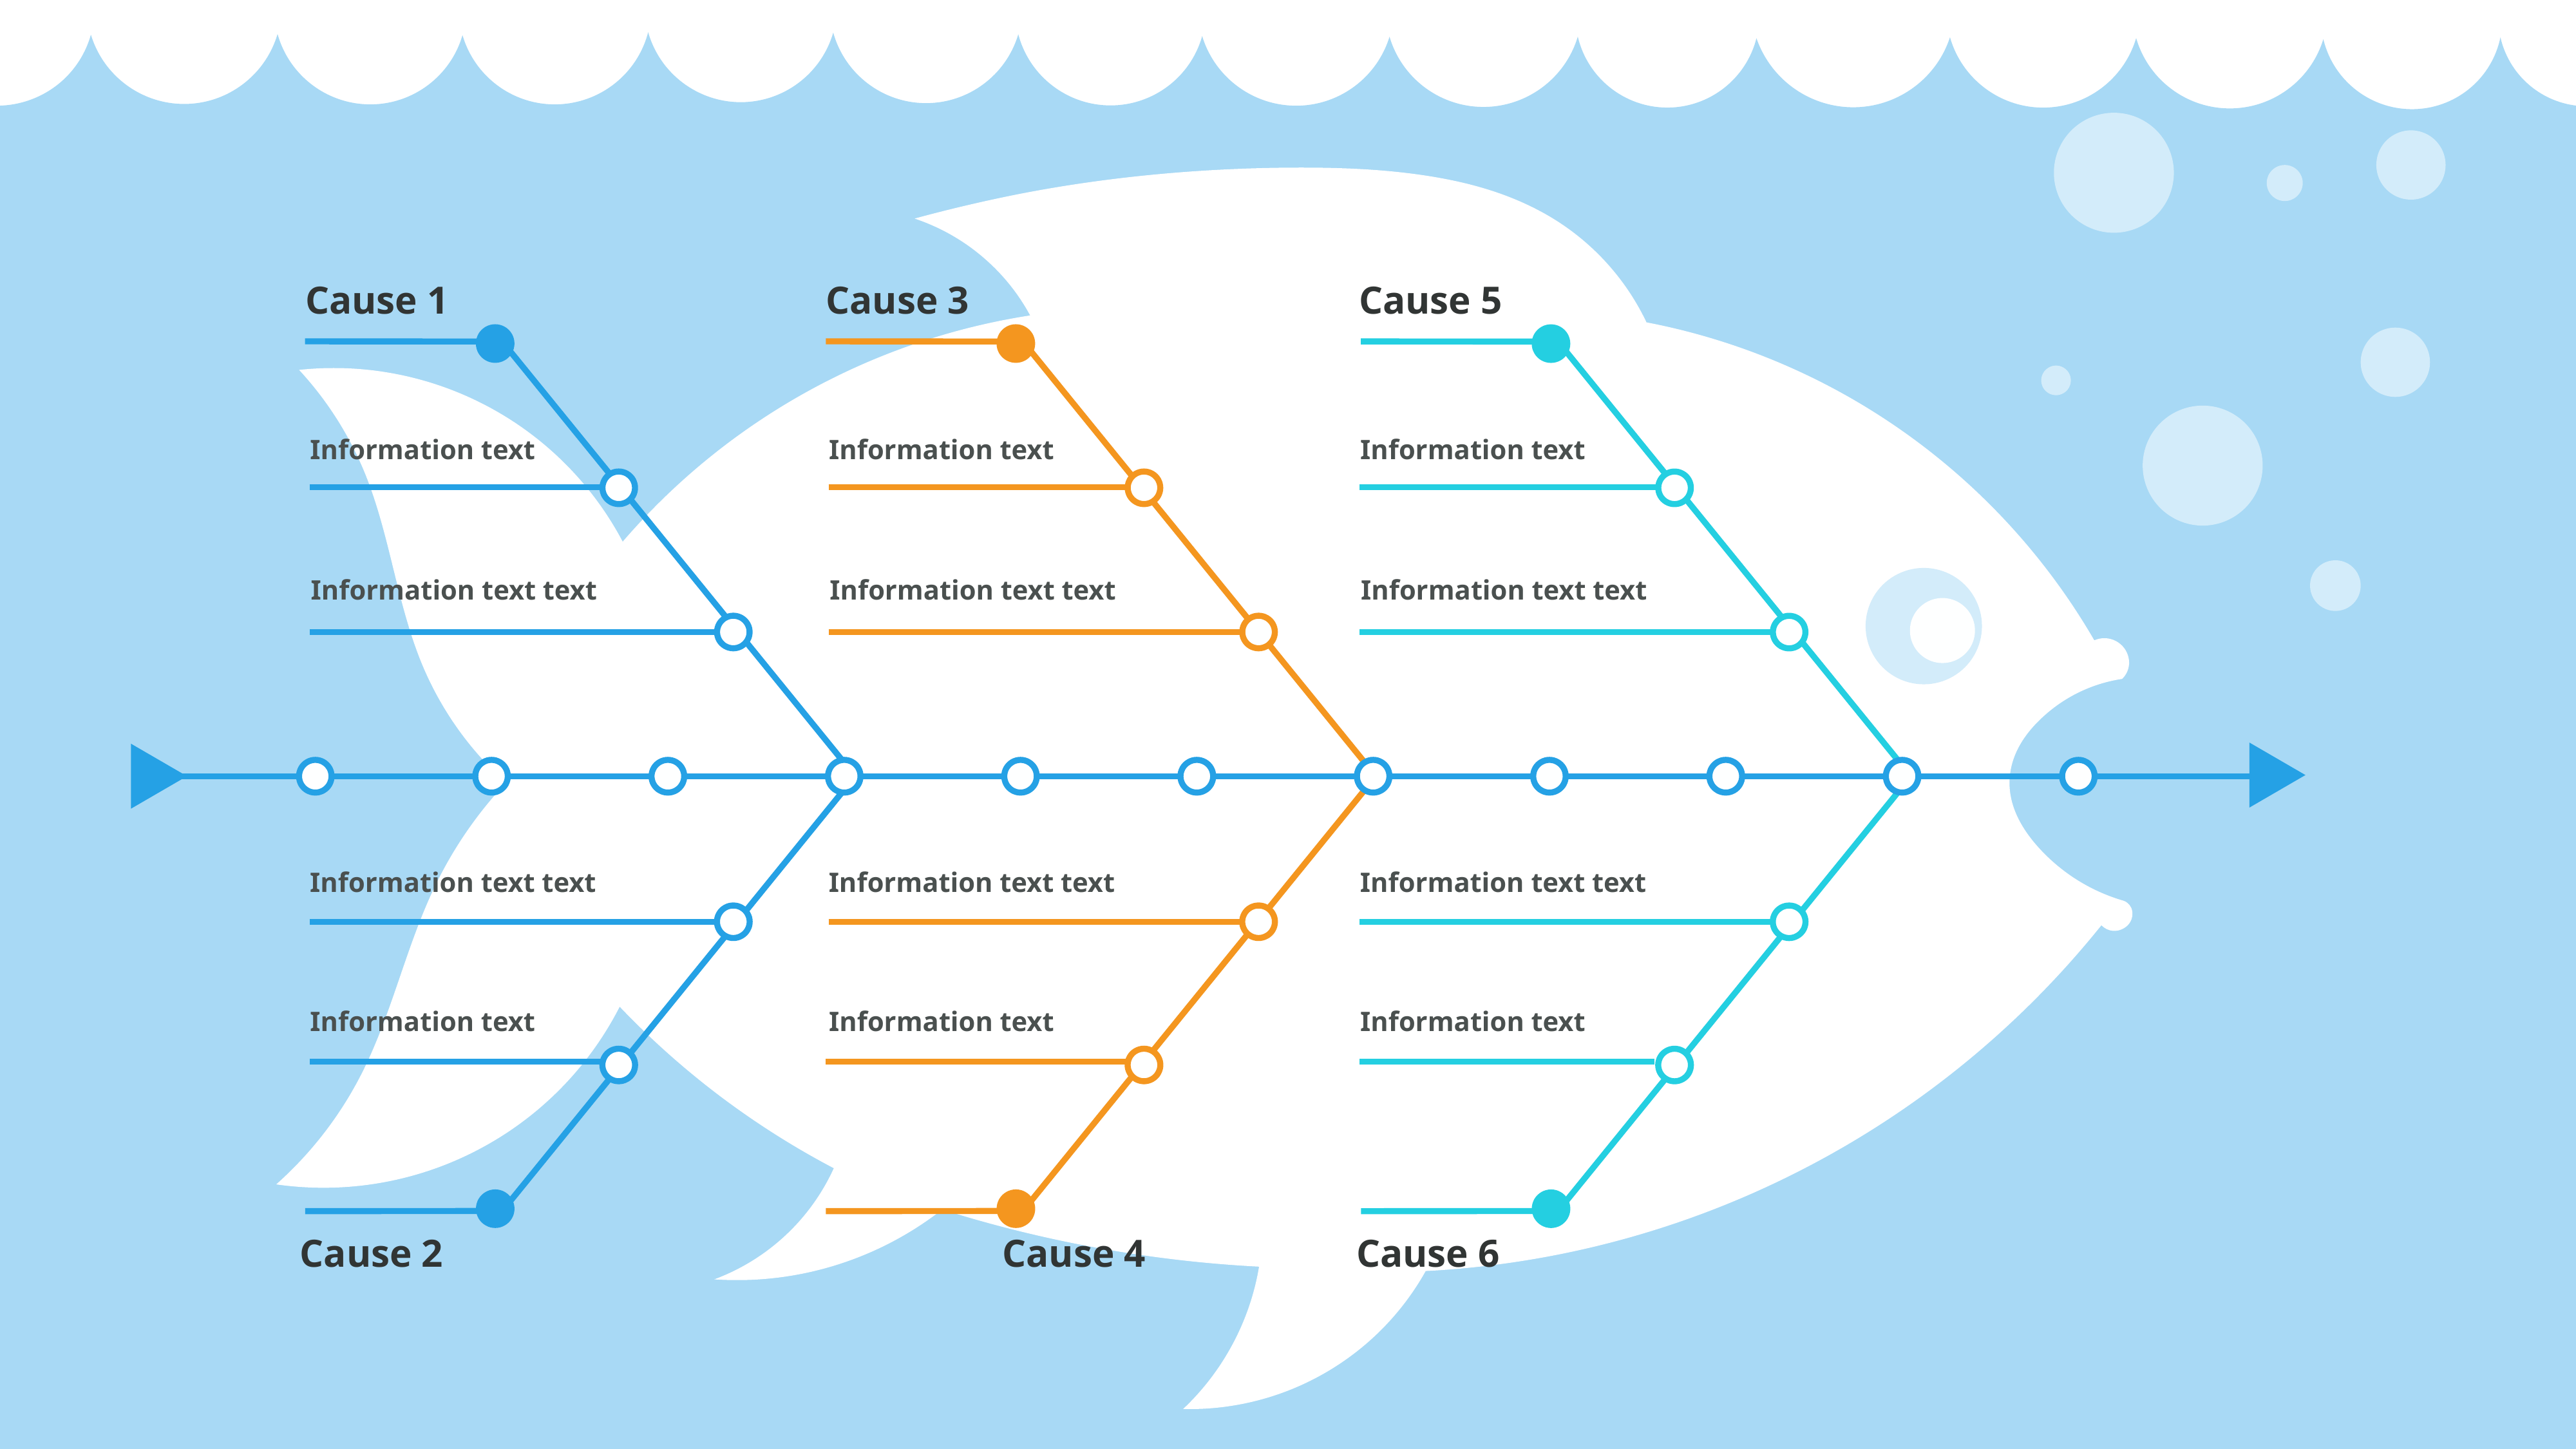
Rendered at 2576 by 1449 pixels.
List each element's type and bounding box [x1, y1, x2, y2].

text_box [0, 32, 2576, 1449]
text_box [131, 113, 2446, 1410]
